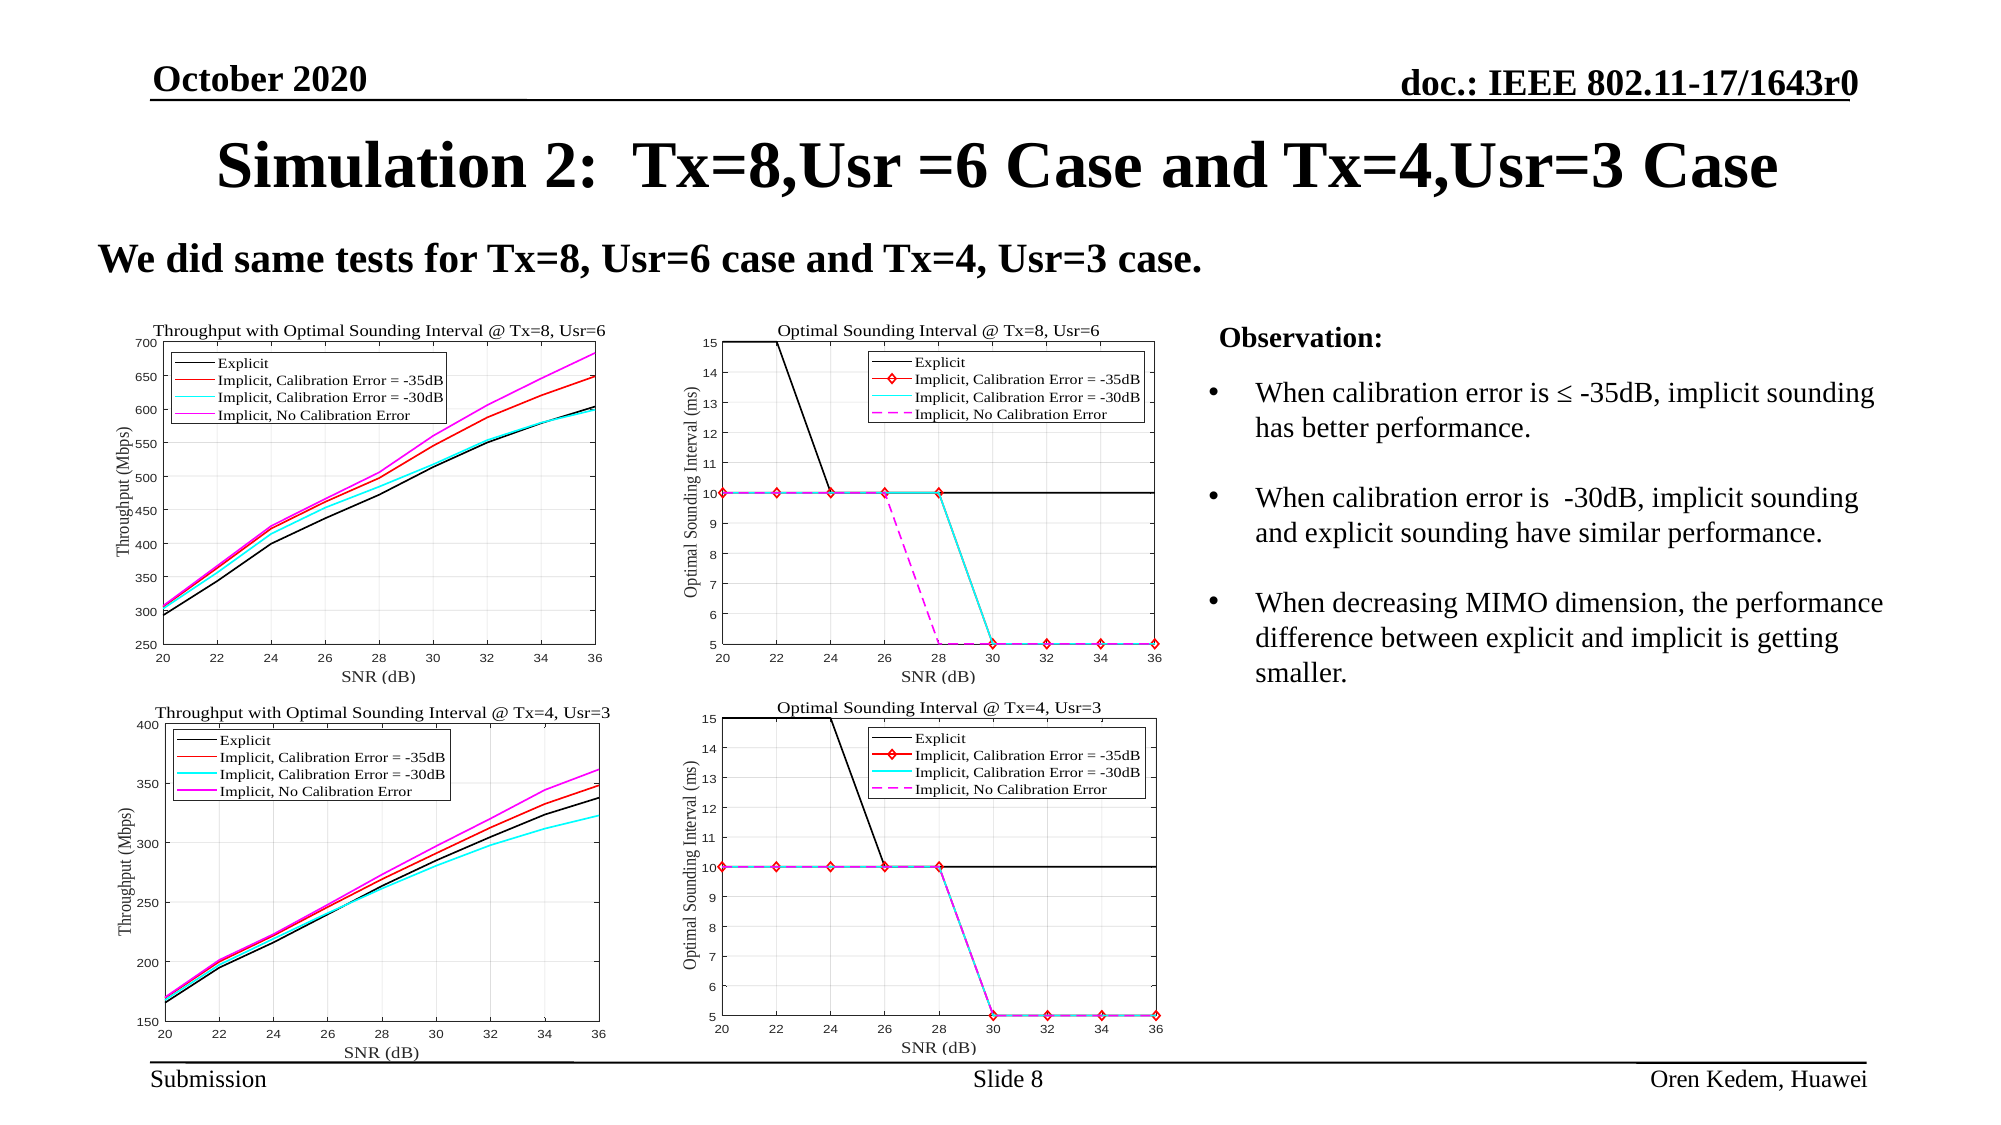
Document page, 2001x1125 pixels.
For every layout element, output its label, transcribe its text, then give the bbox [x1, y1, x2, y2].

title Simulation 2: Tx=8,Usr =6 Case and Tx=4,Usr=3 Case [148, 98, 1849, 224]
footer Oren Kedem, Huawei [1171, 1061, 1869, 1093]
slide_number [152, 54, 563, 100]
text_box When calibration error is ≤ -35dB, implicit sounding has better performance. When calibration error is -30dB, implicit sounding and explicit sounding have similar performance. When decreasing MIMO dimension, the performance difference between explicit and implicit is getting smaller. [1209, 365, 1910, 823]
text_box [90, 314, 1207, 684]
text_box Observation: [1203, 311, 1399, 361]
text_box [91, 690, 1209, 1061]
list We did same tests for Tx=8, Usr=6 case and Tx=4, Usr=3 case. [72, 222, 1773, 301]
slide_number Slide 8 [950, 1069, 1067, 1123]
